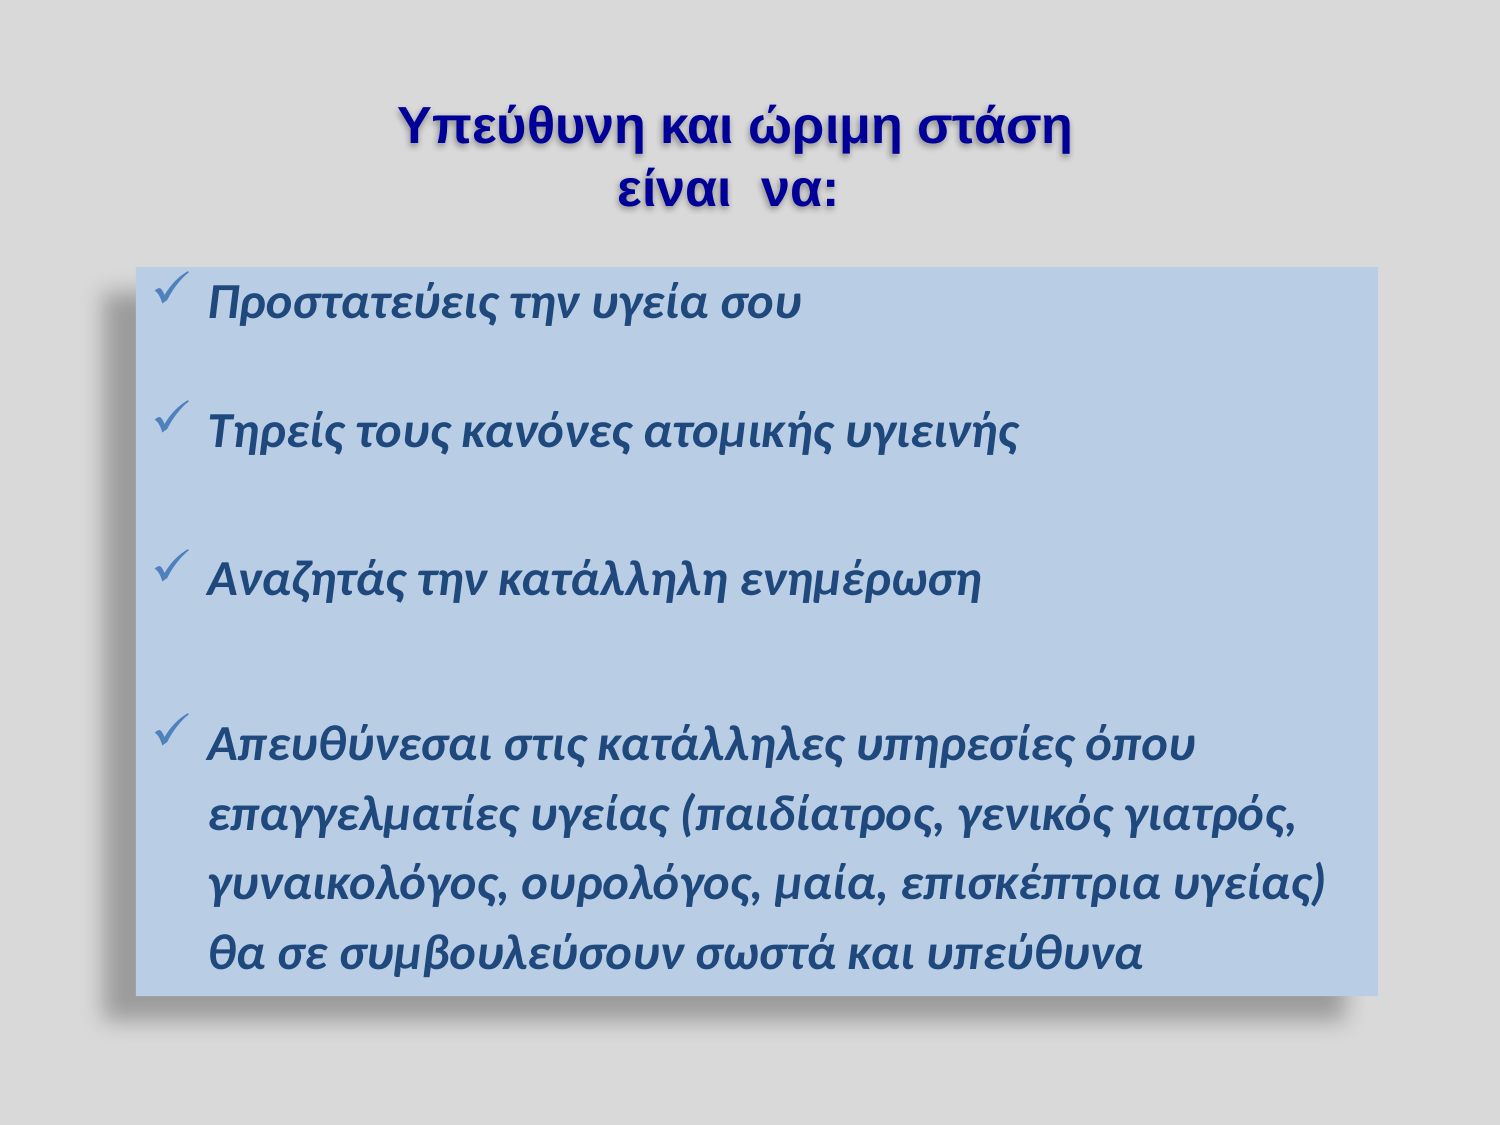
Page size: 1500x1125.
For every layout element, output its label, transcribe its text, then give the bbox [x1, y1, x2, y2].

title Υπεύθυνη και ώριμη στάση είναι να: [339, 81, 1133, 266]
list Προστατεύεις την υγεία σου Τηρείς τους κανόνες ατομικής υγιεινής Αναζητάς την κατάλληλη ενημέρωση Απευθύνεσαι στις κατάλληλες υπηρεσίες όπου επαγγελματίες υγείας (παιδίατρος, γενικός γιατρός, γυναικολόγος, ουρολόγος, μαία, επισκέπτρια υγείας) θα σε συμβουλεύσουν σωστά και υπεύθυνα [135, 266, 1379, 997]
